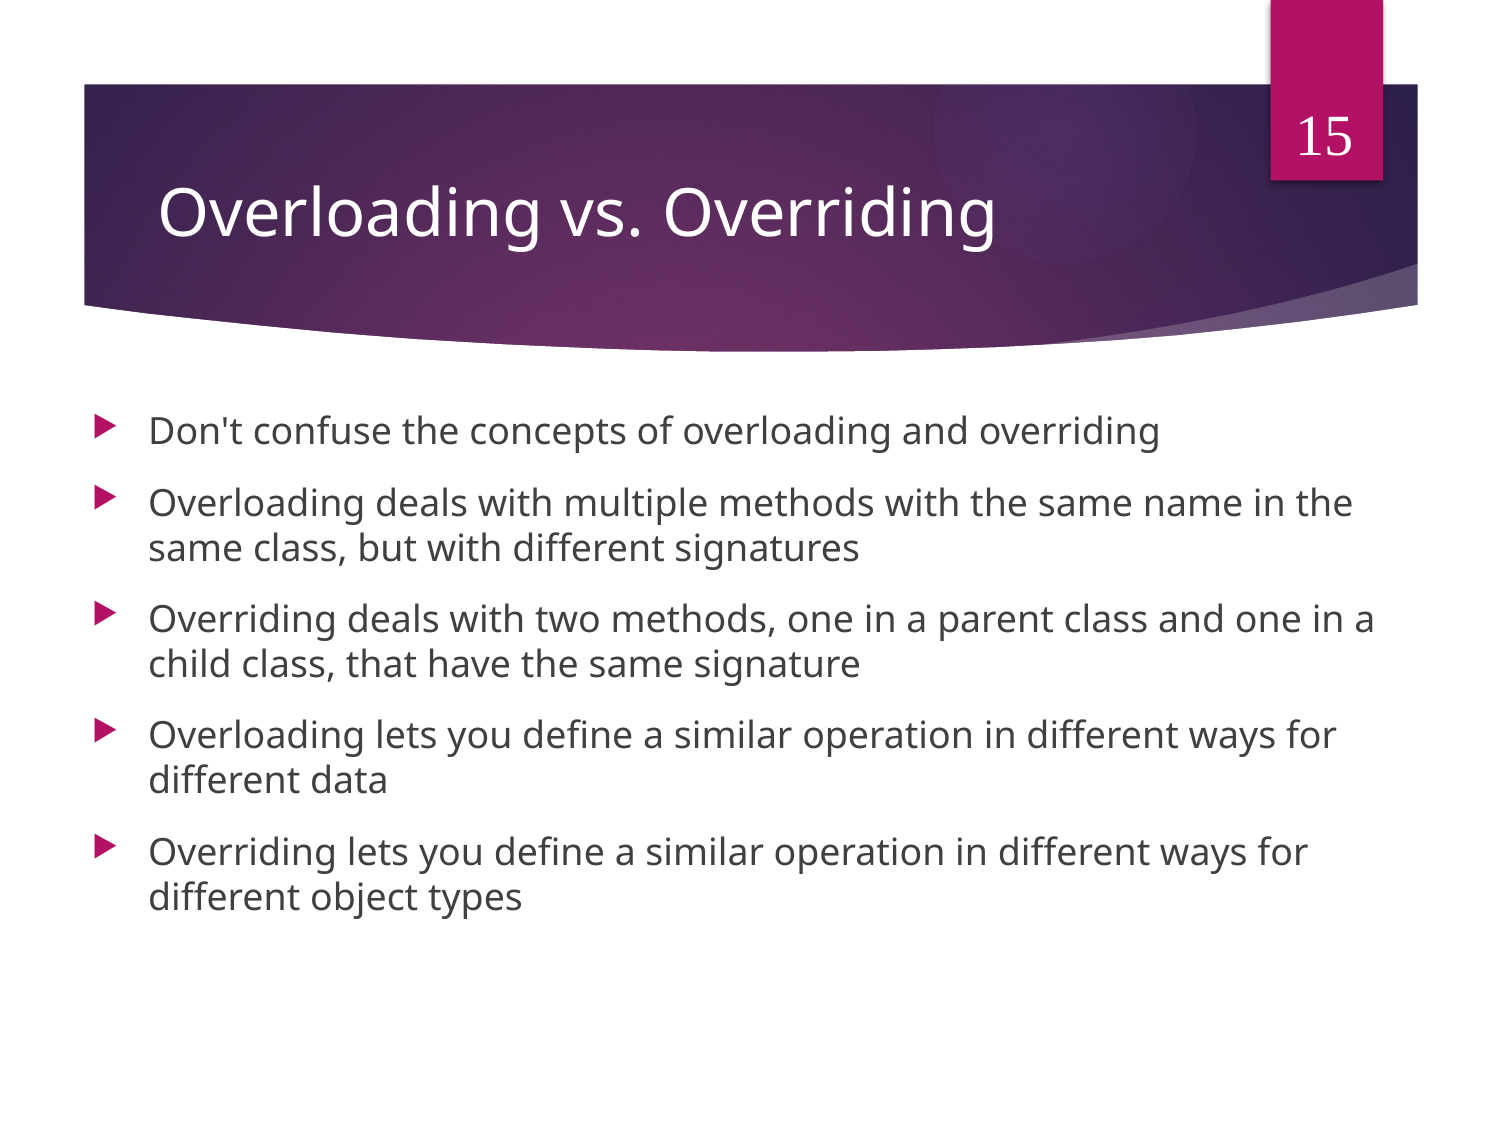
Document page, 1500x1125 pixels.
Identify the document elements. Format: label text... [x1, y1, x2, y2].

title Overloading vs. Overriding [141, 152, 1183, 269]
slide_number 15 [1259, 48, 1390, 175]
list Don't confuse the concepts of overloading and overriding Overloading deals with multiple methods with the same name in the same class, but with different signatures Overriding deals with two methods, one in a parent class and one in a child class, that have the same signature Overloading lets you define a similar operation in different ways for different data Overriding lets you define a similar operation in different ways for different object types [76, 399, 1450, 1025]
